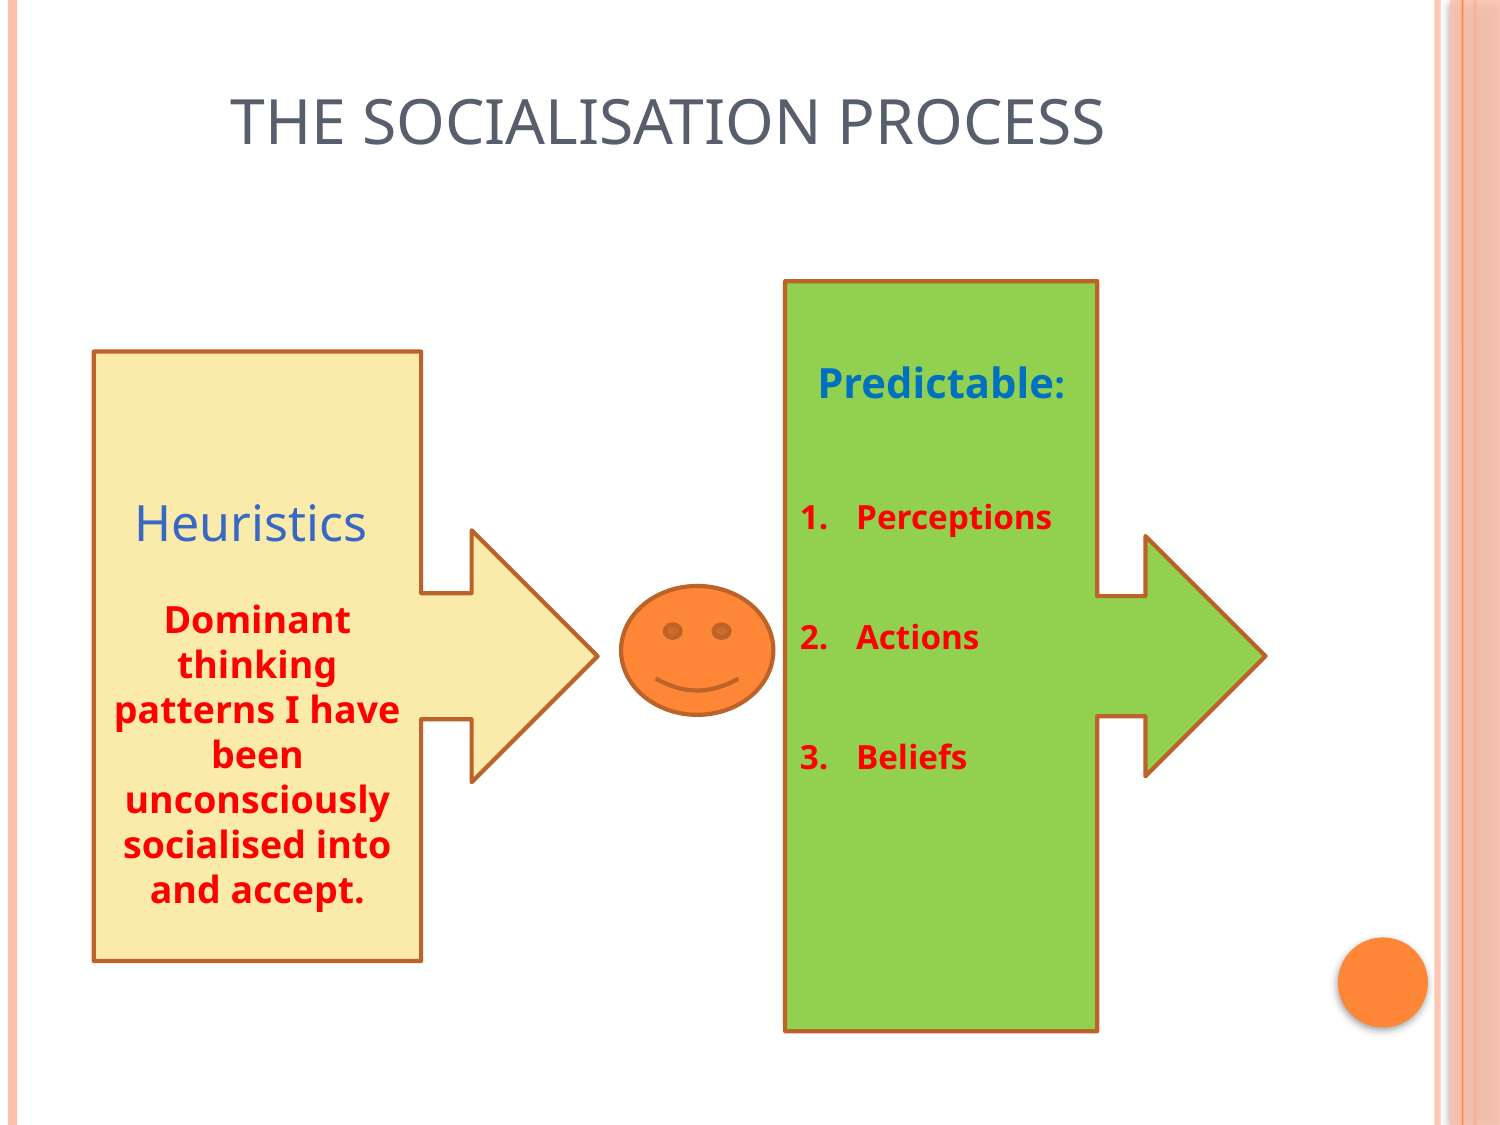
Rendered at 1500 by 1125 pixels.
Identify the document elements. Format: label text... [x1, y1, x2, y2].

title The Socialisation Process [75, 52, 1263, 164]
text_box Predictable: Perceptions Actions Beliefs [782, 279, 1268, 1034]
text_box [618, 583, 776, 717]
text_box Heuristics Dominant thinking patterns I have been unconsciously socialised into and accept. [91, 349, 600, 964]
